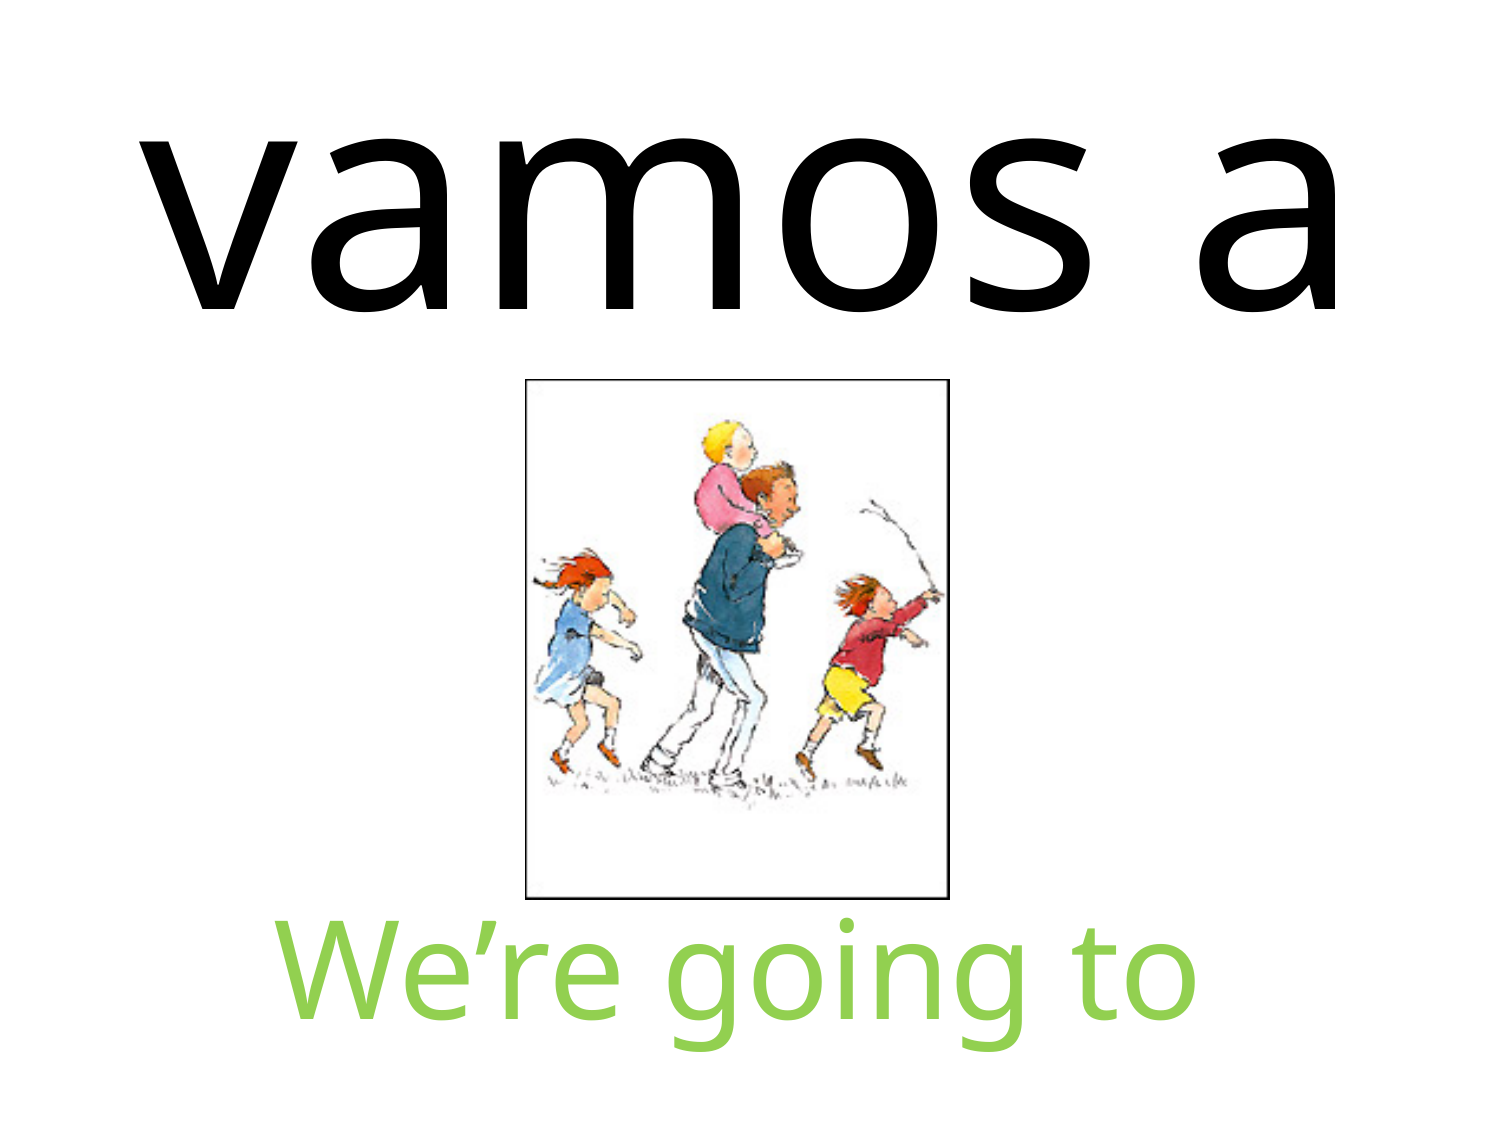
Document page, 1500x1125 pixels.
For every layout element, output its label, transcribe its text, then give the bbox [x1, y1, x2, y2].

text_box We’re going to [62, 875, 1450, 1100]
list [524, 378, 951, 901]
title vamos a [0, 45, 1500, 325]
